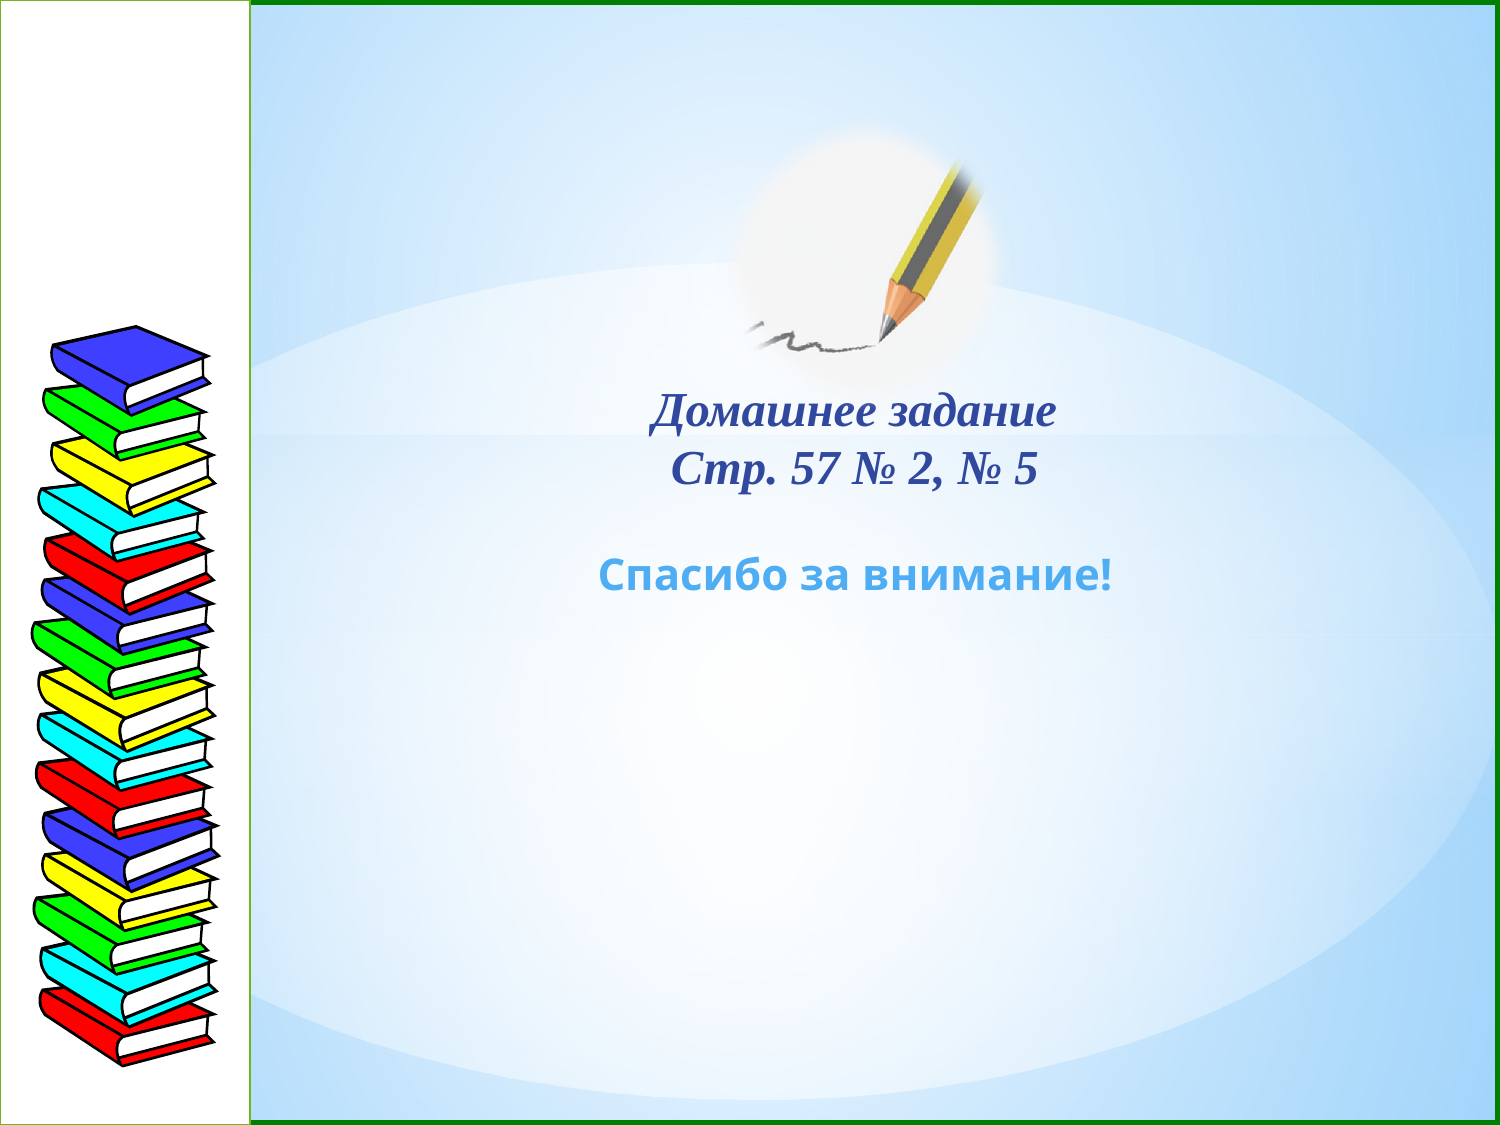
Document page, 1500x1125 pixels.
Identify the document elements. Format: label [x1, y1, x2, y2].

text_box [251, 0, 1500, 1125]
text_box [0, 0, 251, 1125]
text_box [24, 324, 222, 1068]
picture [714, 110, 1018, 415]
